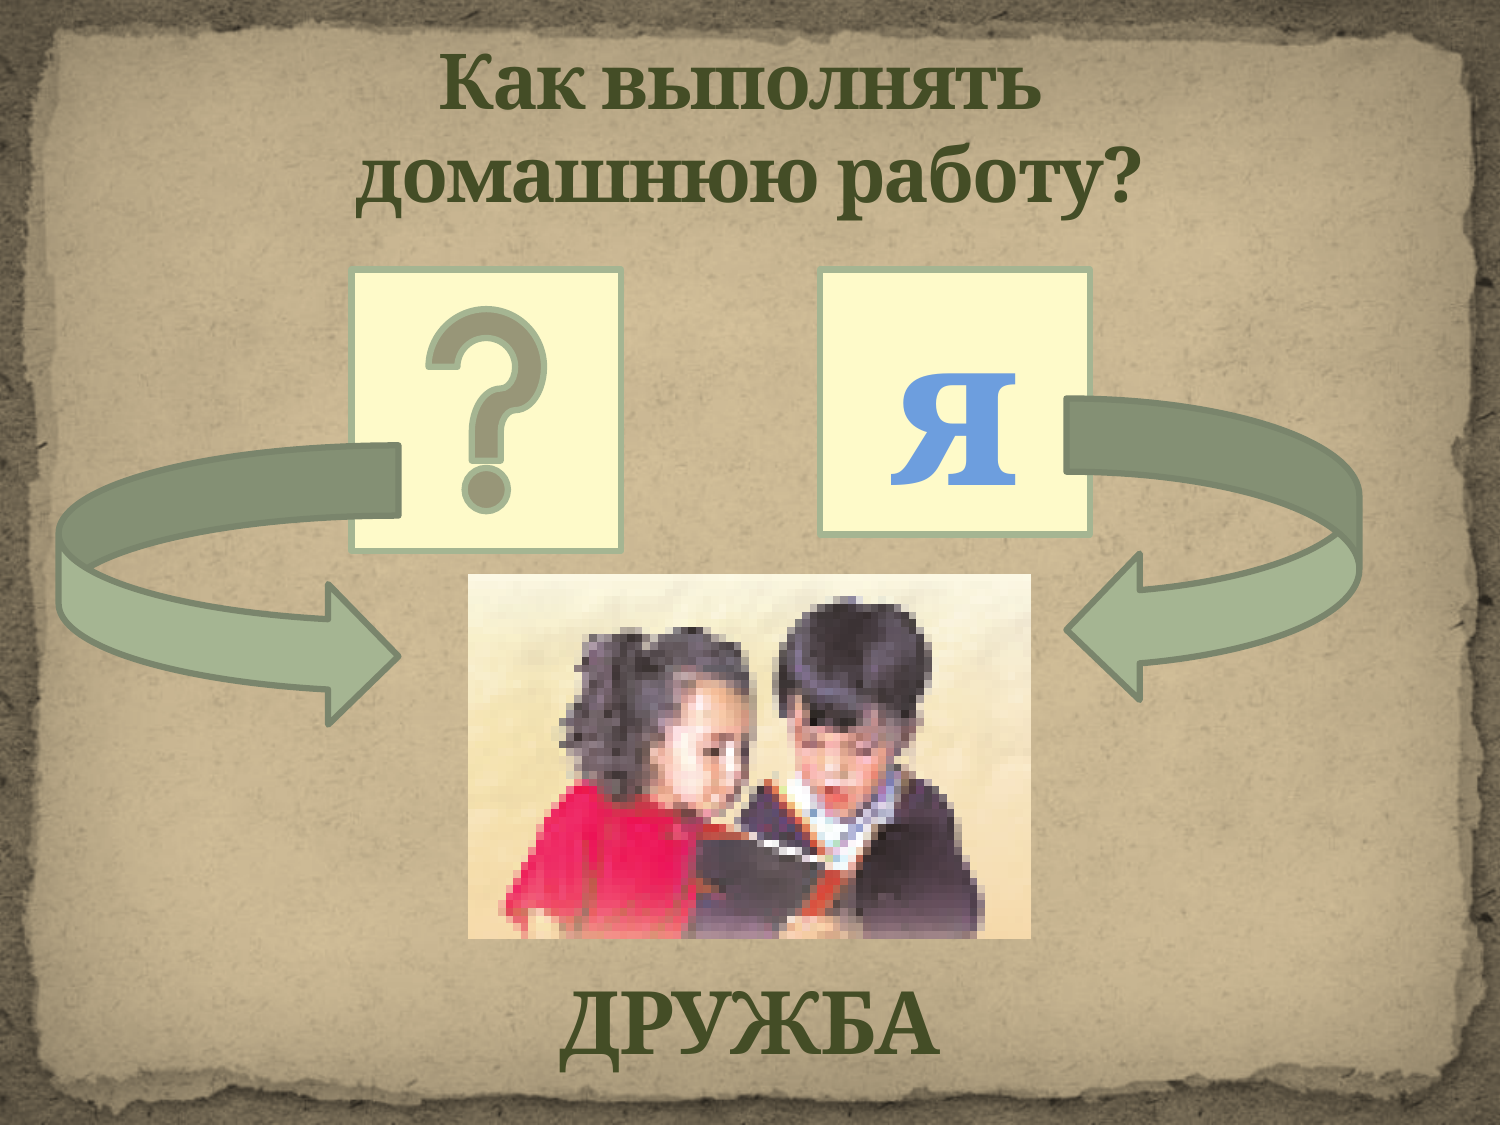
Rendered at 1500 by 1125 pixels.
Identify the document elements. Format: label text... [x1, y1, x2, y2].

picture [468, 574, 1031, 938]
text_box ДРУЖБА [269, 878, 1231, 1079]
text_box [1063, 395, 1363, 703]
text_box [348, 266, 624, 554]
text_box я [817, 266, 1093, 538]
title Как выполнять домашнюю работу? [74, 24, 1425, 225]
text_box [55, 442, 402, 728]
